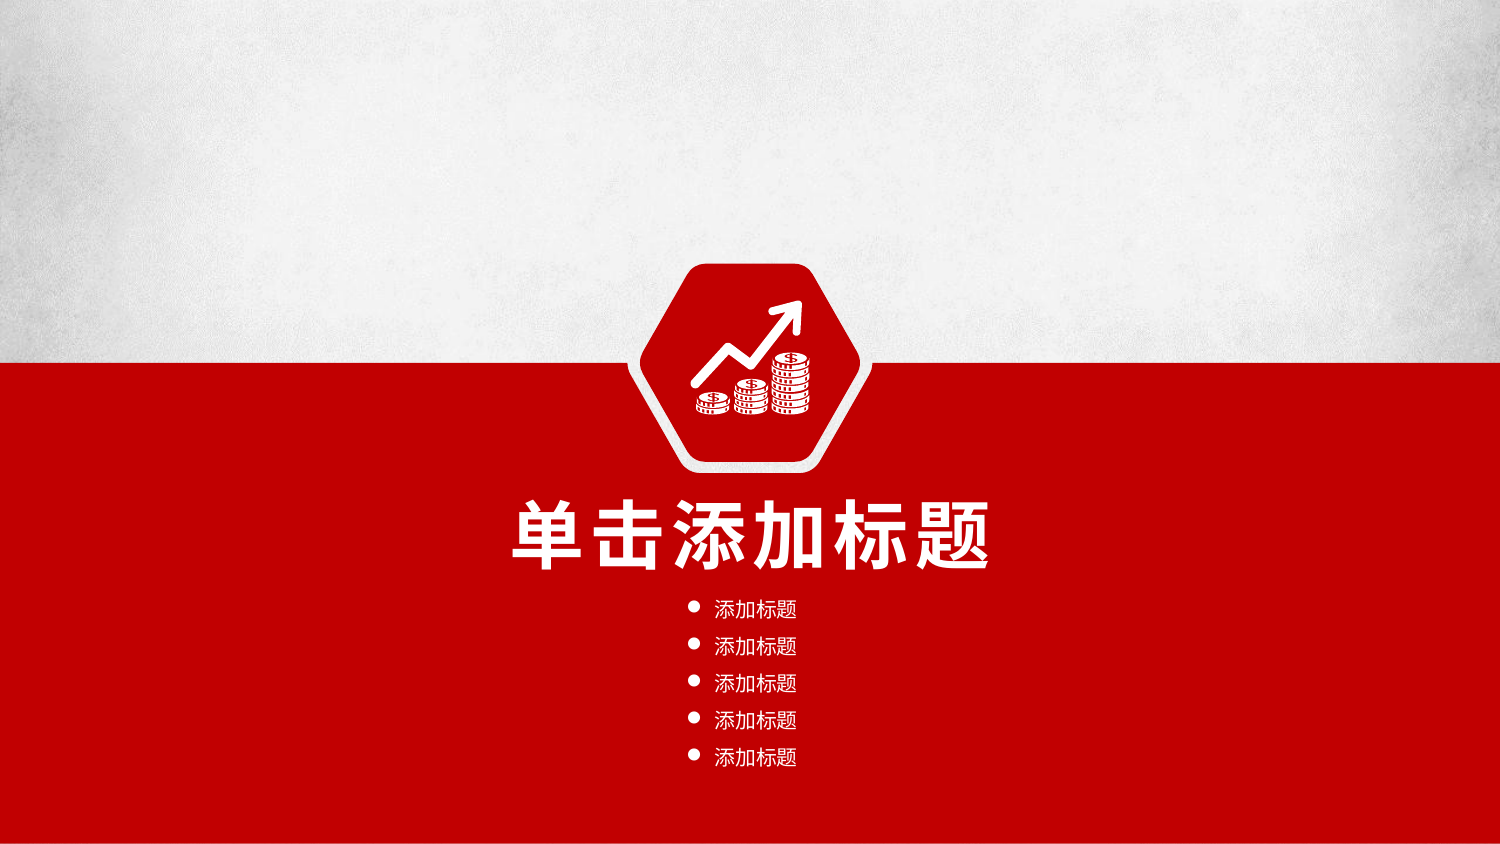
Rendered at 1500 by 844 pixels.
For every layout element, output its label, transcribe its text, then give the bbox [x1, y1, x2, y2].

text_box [639, 263, 860, 462]
picture [0, 0, 1500, 387]
text_box 单击添加标题 [467, 482, 1033, 585]
text_box [0, 361, 1500, 844]
text_box 添加标题 [686, 670, 878, 696]
text_box 添加标题 [686, 597, 878, 623]
text_box 添加标题 [686, 633, 878, 659]
text_box 添加标题 [686, 707, 878, 733]
text_box 添加标题 [686, 744, 878, 770]
picture [683, 462, 817, 472]
